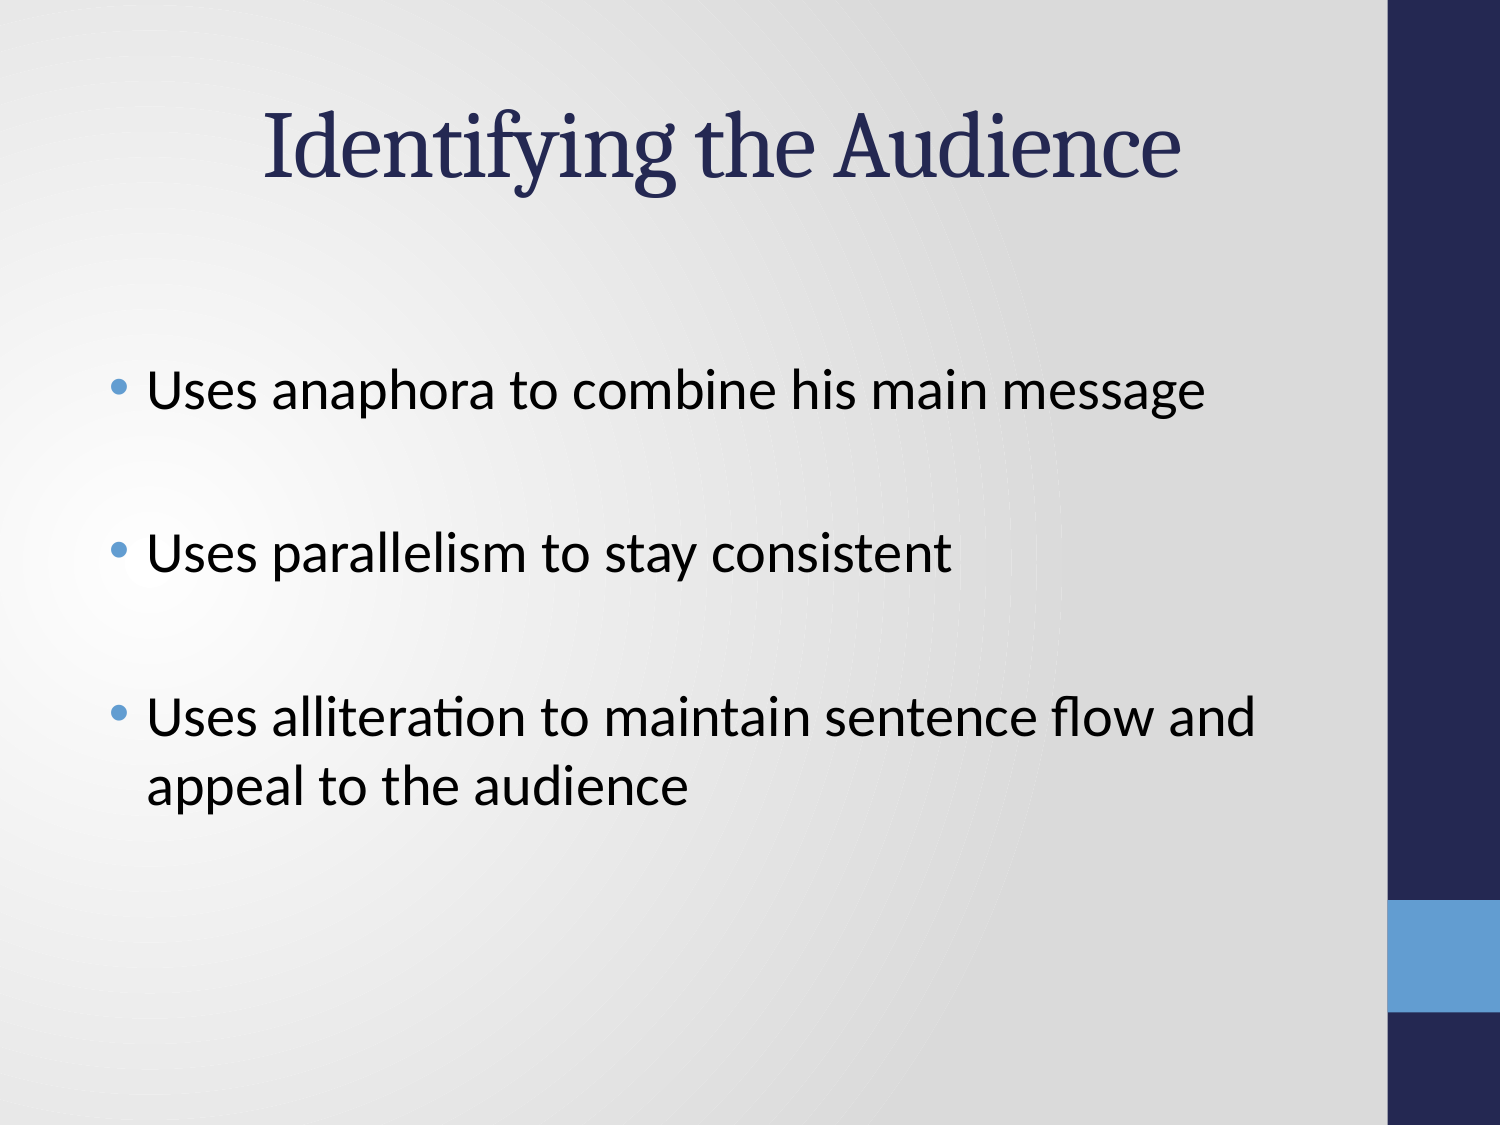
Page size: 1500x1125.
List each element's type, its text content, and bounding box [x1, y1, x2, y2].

title Identifying the Audience [75, 45, 1325, 233]
list Uses anaphora to combine his main message Uses parallelism to stay consistent Uses alliteration to maintain sentence flow and appeal to the audience [75, 262, 1325, 1050]
